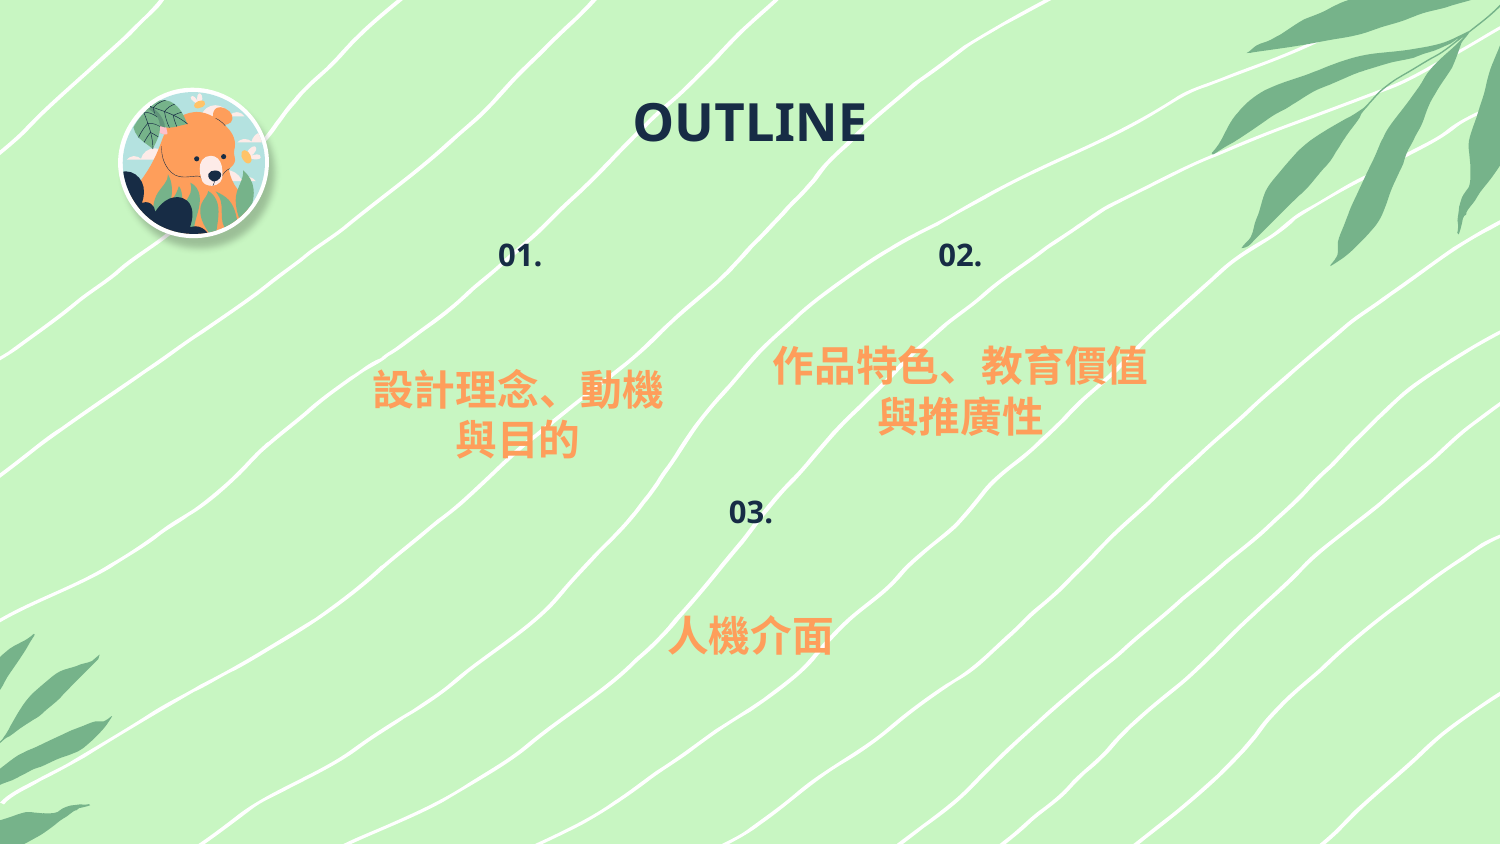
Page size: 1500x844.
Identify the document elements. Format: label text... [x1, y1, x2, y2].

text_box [415, 219, 1169, 712]
text_box OUTLINE [118, 72, 1382, 167]
title 設計理念、動機 與目的 [325, 313, 415, 514]
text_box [117, 87, 270, 239]
